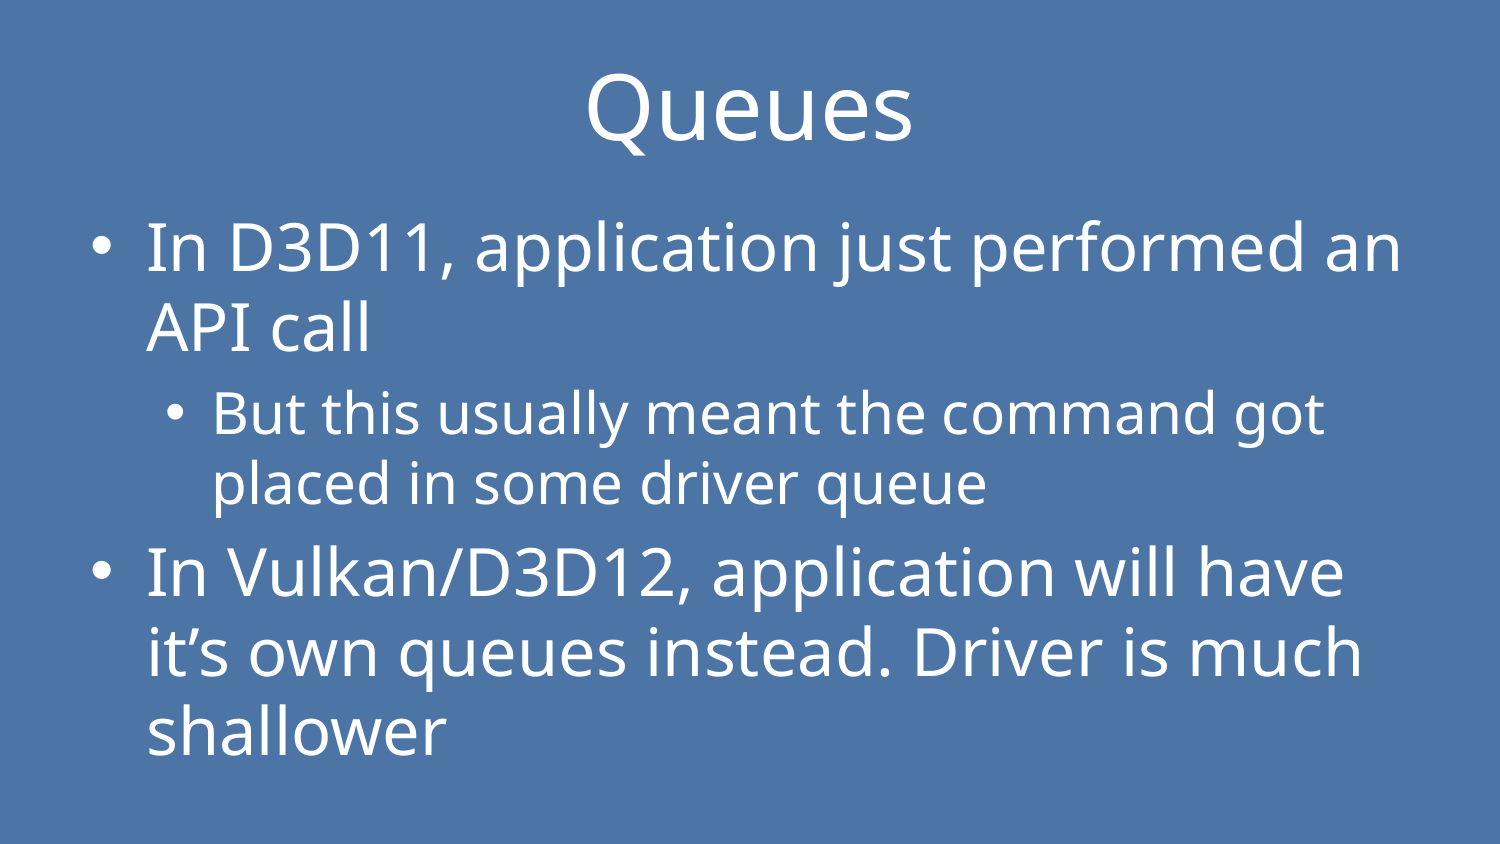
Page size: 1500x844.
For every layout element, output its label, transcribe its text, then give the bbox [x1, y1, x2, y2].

title Queues [75, 33, 1425, 175]
list In D3D11, application just performed an API call But this usually meant the command got placed in some driver queue In Vulkan/D3D12, application will have it’s own queues instead. Driver is much shallower [75, 196, 1425, 754]
